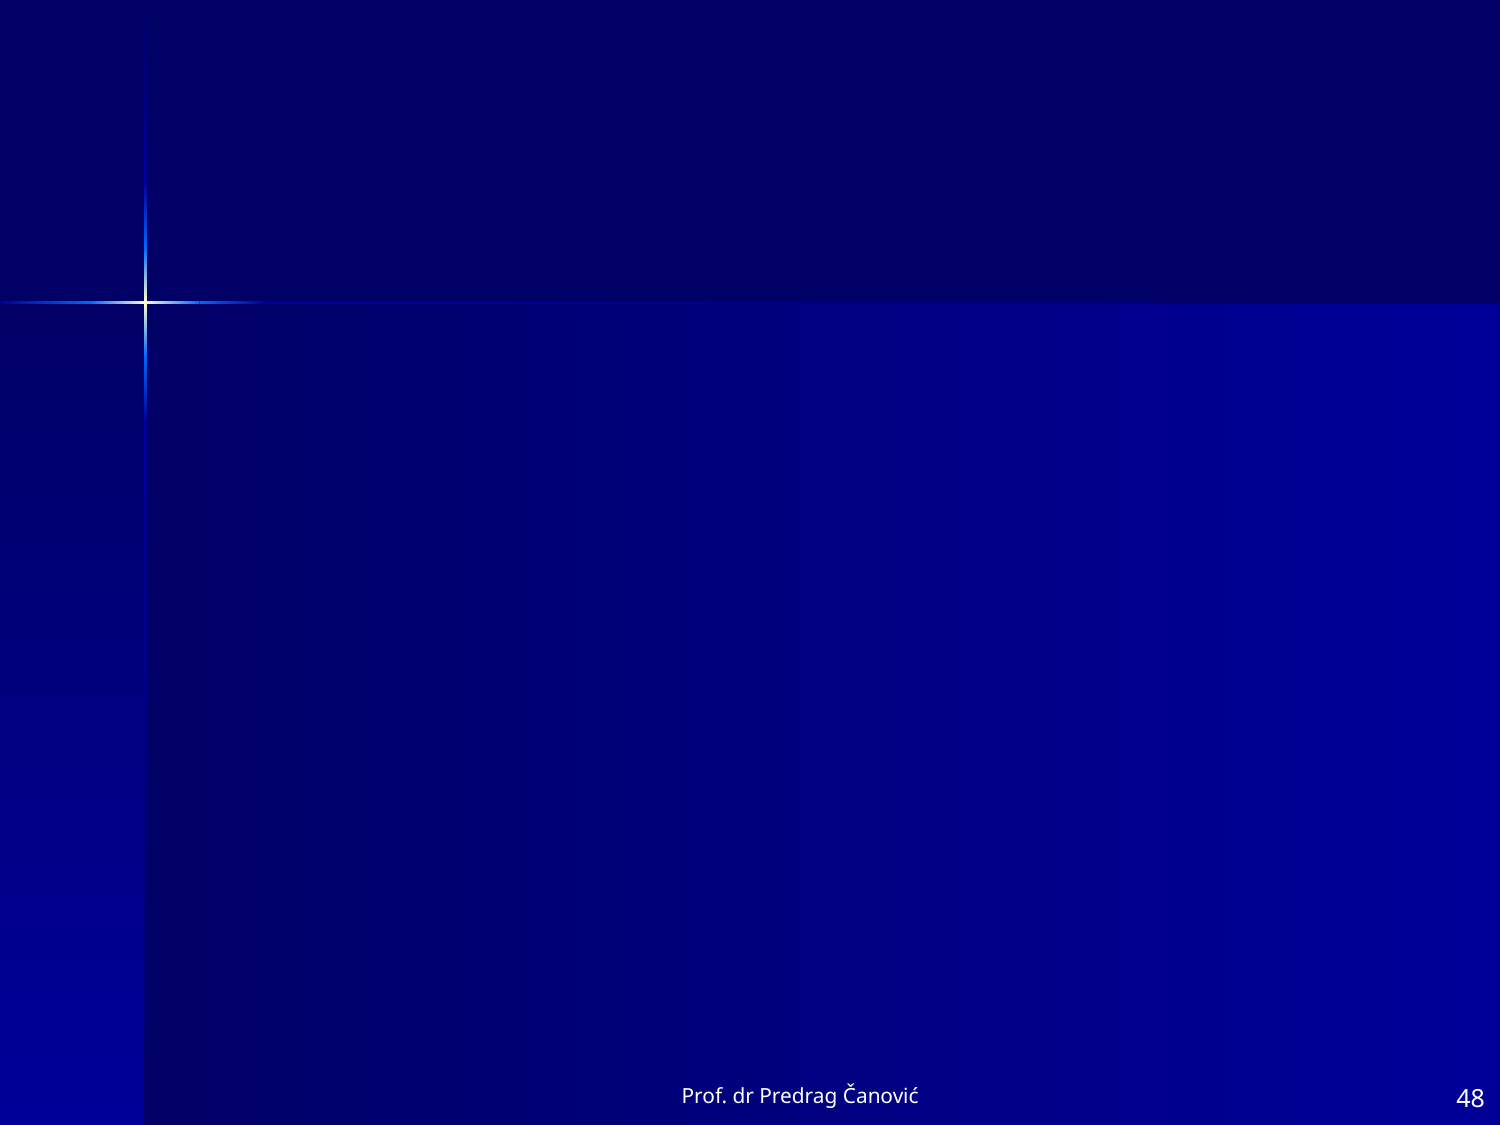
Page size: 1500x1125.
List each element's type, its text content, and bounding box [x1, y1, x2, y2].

footer Prof. dr Predrag Čanović [562, 1074, 1038, 1125]
slide_number 48 [1187, 1074, 1500, 1125]
